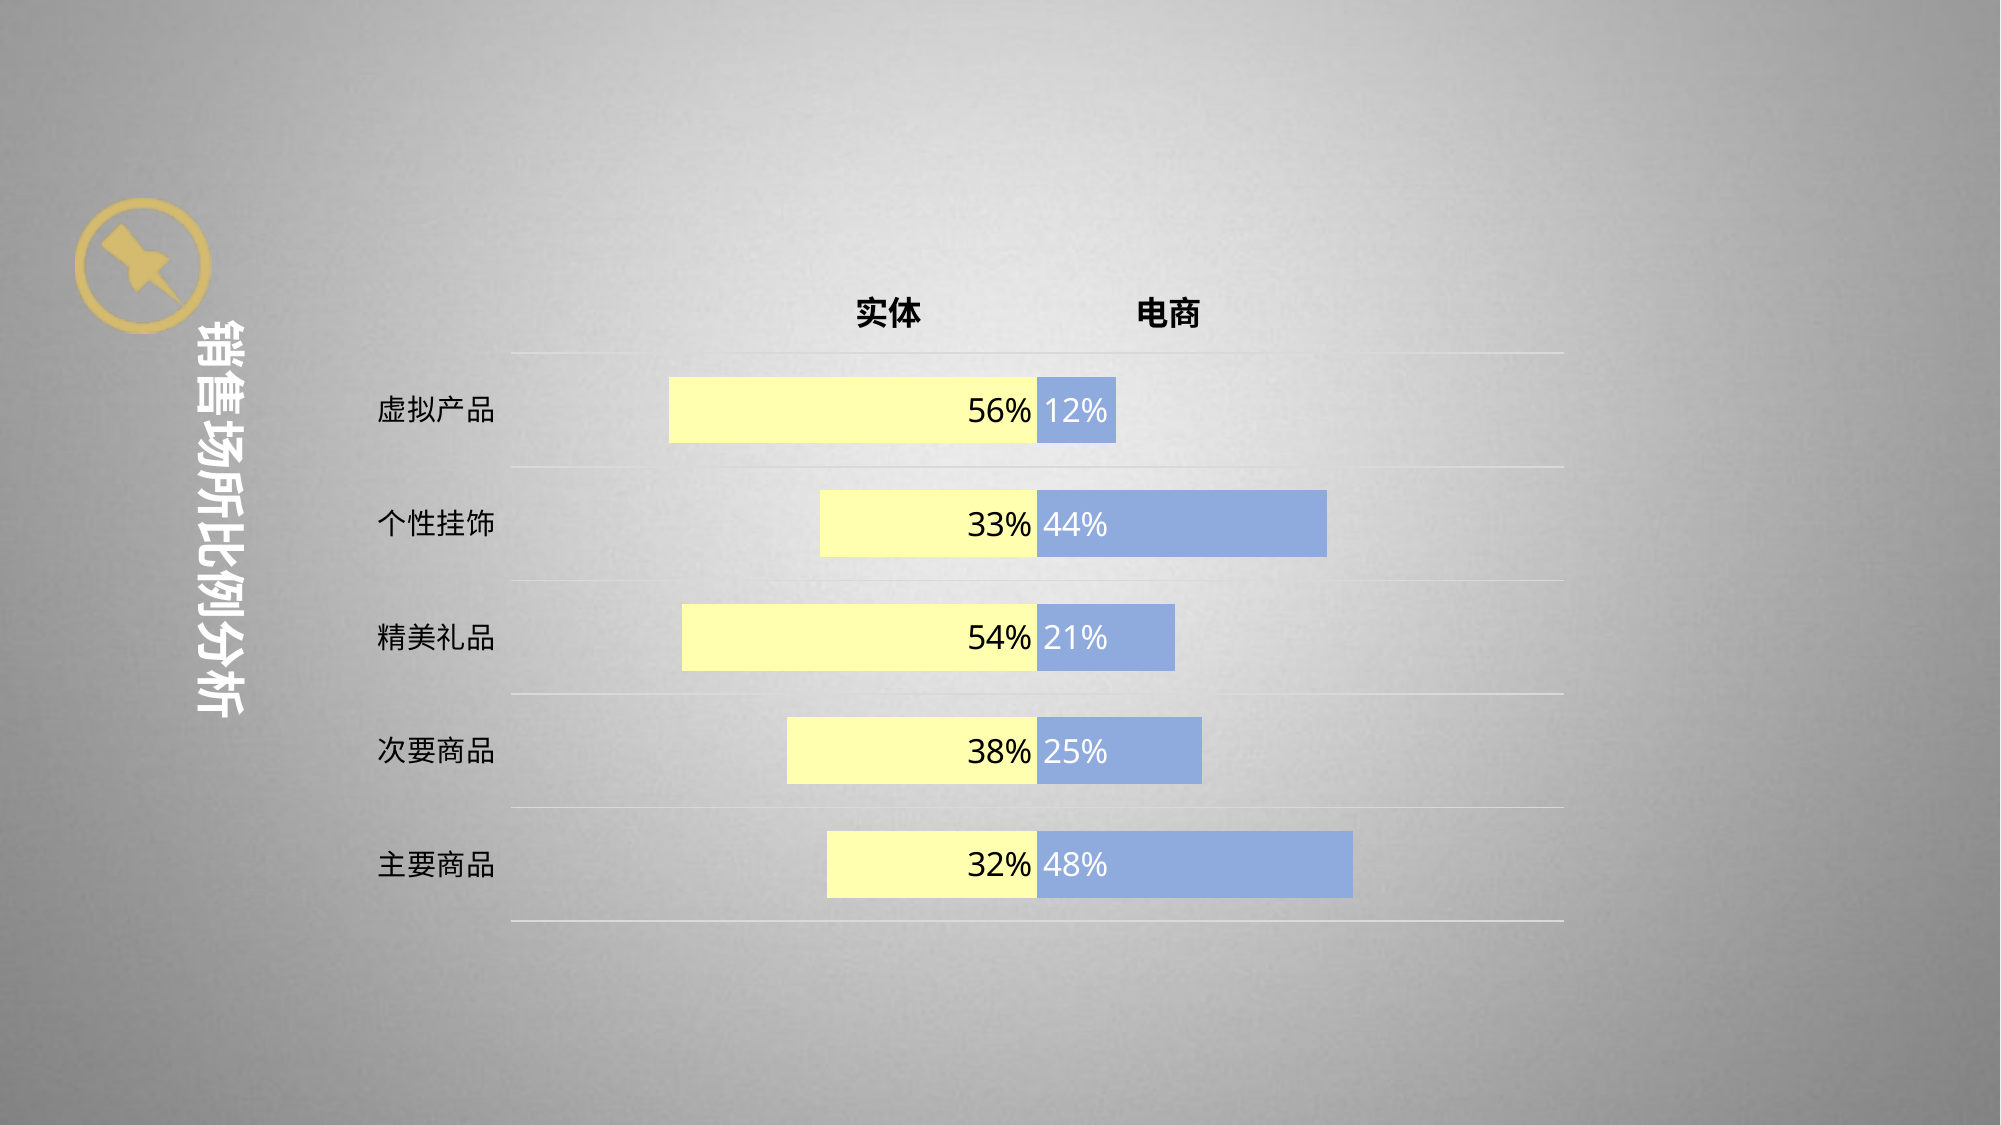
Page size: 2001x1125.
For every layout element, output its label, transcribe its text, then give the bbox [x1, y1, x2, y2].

picture [0, 0, 2001, 1125]
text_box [363, 284, 1673, 1008]
text_box 销售场所比例分析 [169, 304, 260, 786]
